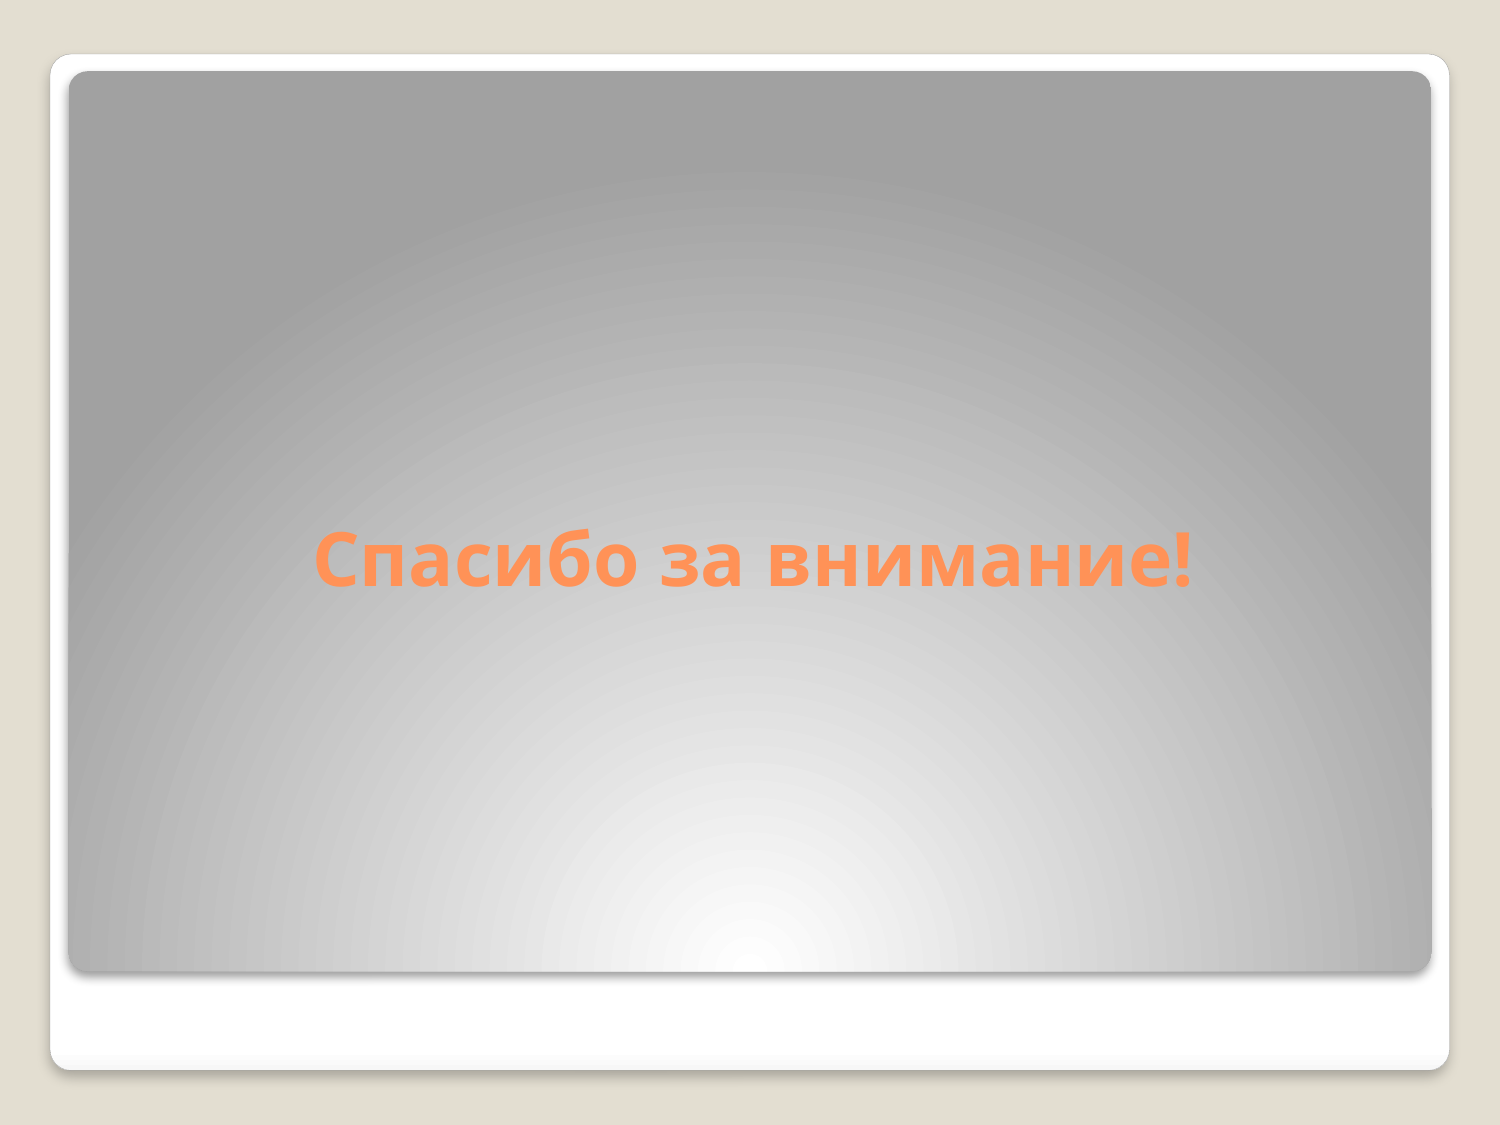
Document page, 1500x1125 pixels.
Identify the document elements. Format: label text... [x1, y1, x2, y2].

title Спасибо за внимание! [82, 93, 1425, 610]
